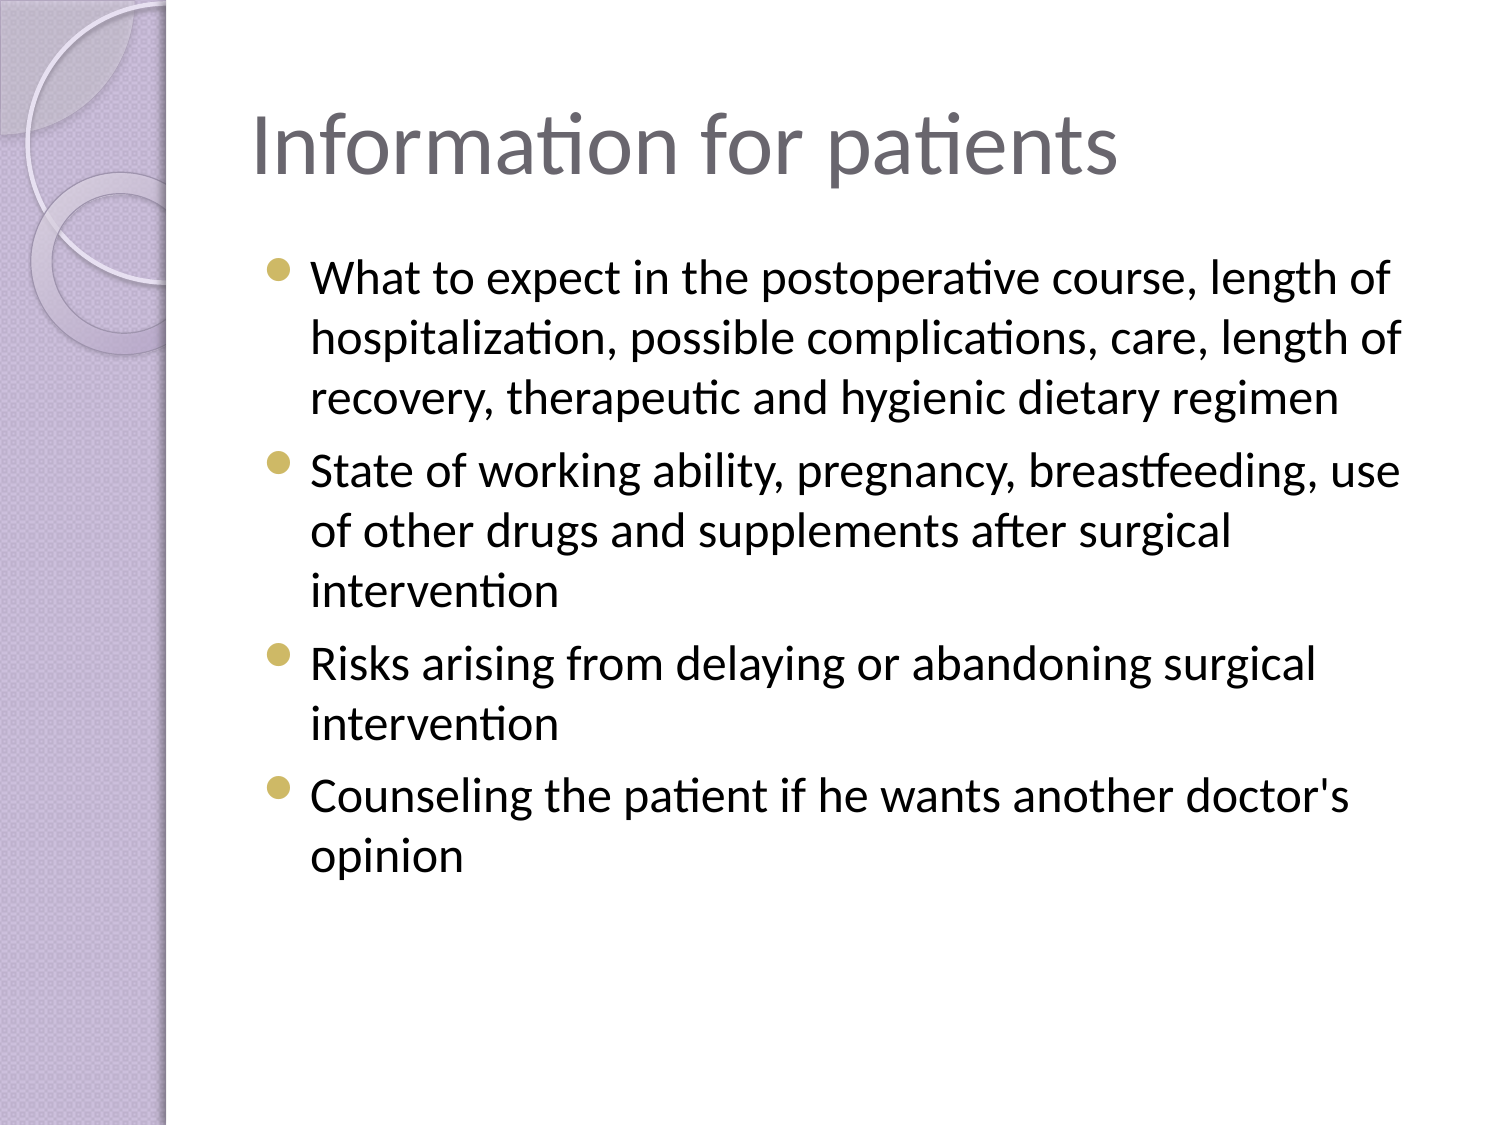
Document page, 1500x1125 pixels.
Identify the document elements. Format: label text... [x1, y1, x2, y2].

list What to expect in the postoperative course, length of hospitalization, possible complications, care, length of recovery, therapeutic and hygienic dietary regimen State of working ability, pregnancy, breastfeeding, use of other drugs and supplements after surgical intervention Risks arising from delaying or abandoning surgical intervention Counseling the patient if he wants another doctor's opinion [235, 237, 1466, 1025]
title Information for patients [235, 45, 1466, 233]
